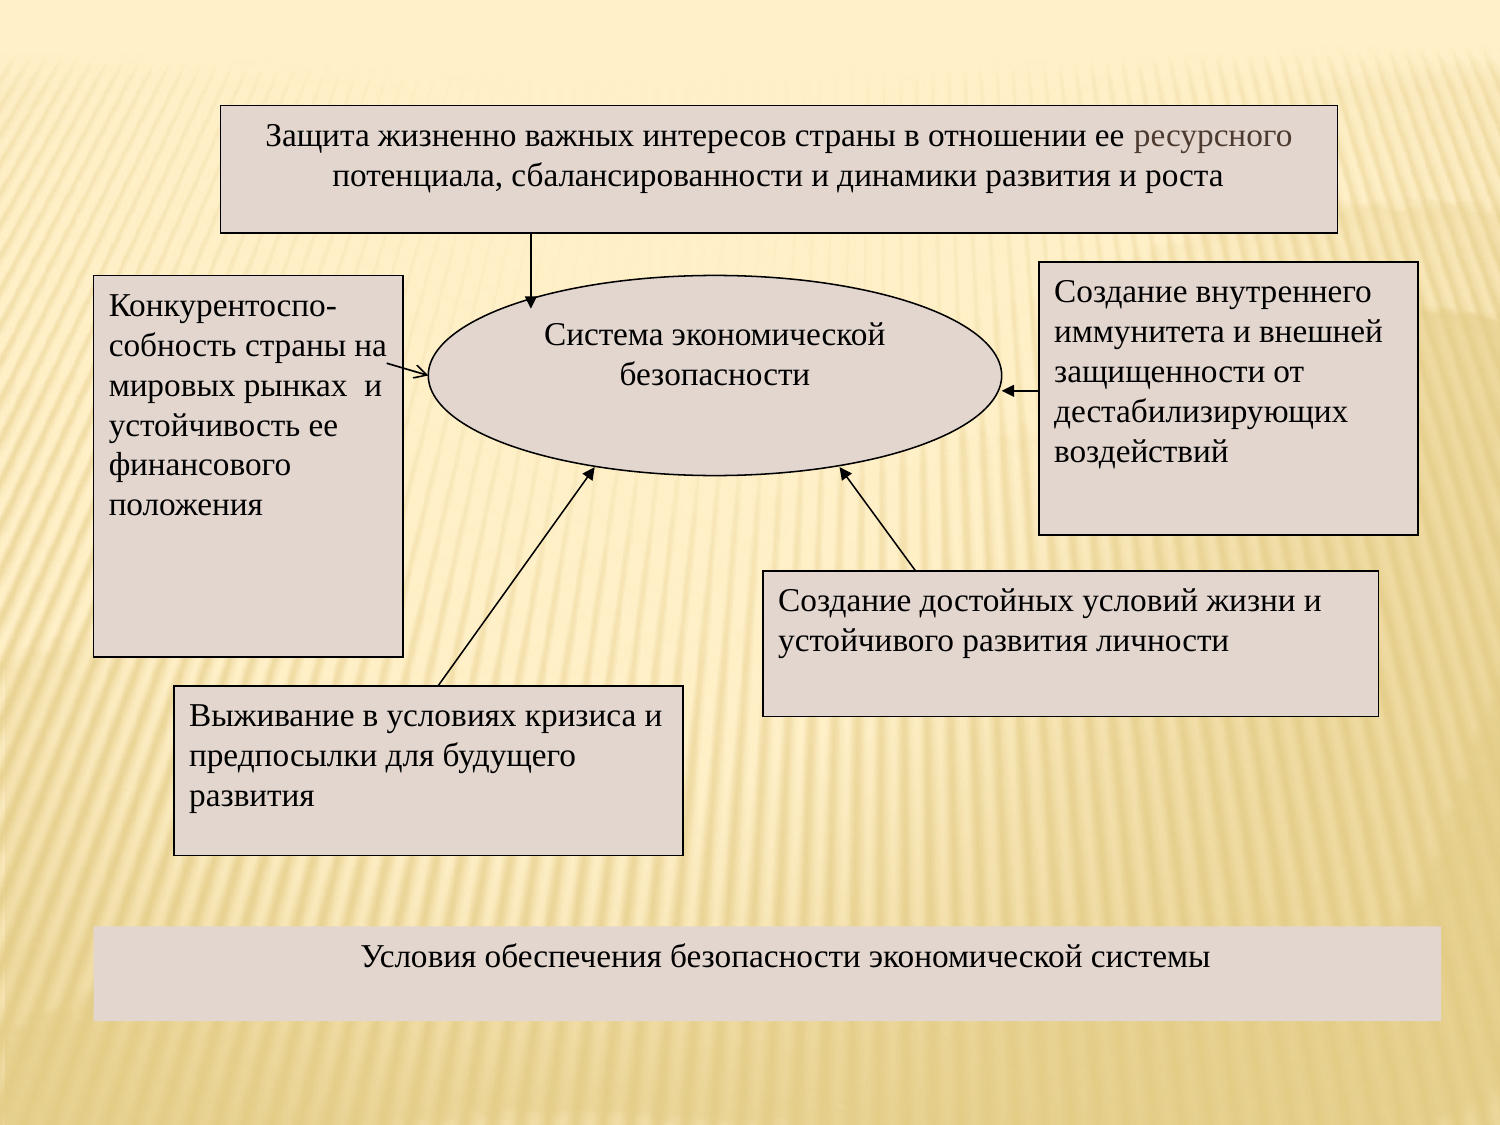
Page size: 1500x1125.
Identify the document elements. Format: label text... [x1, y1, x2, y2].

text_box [93, 105, 1419, 856]
text_box Условия обеспечения безопасности экономической системы [93, 926, 1442, 1022]
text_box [386, 362, 429, 376]
